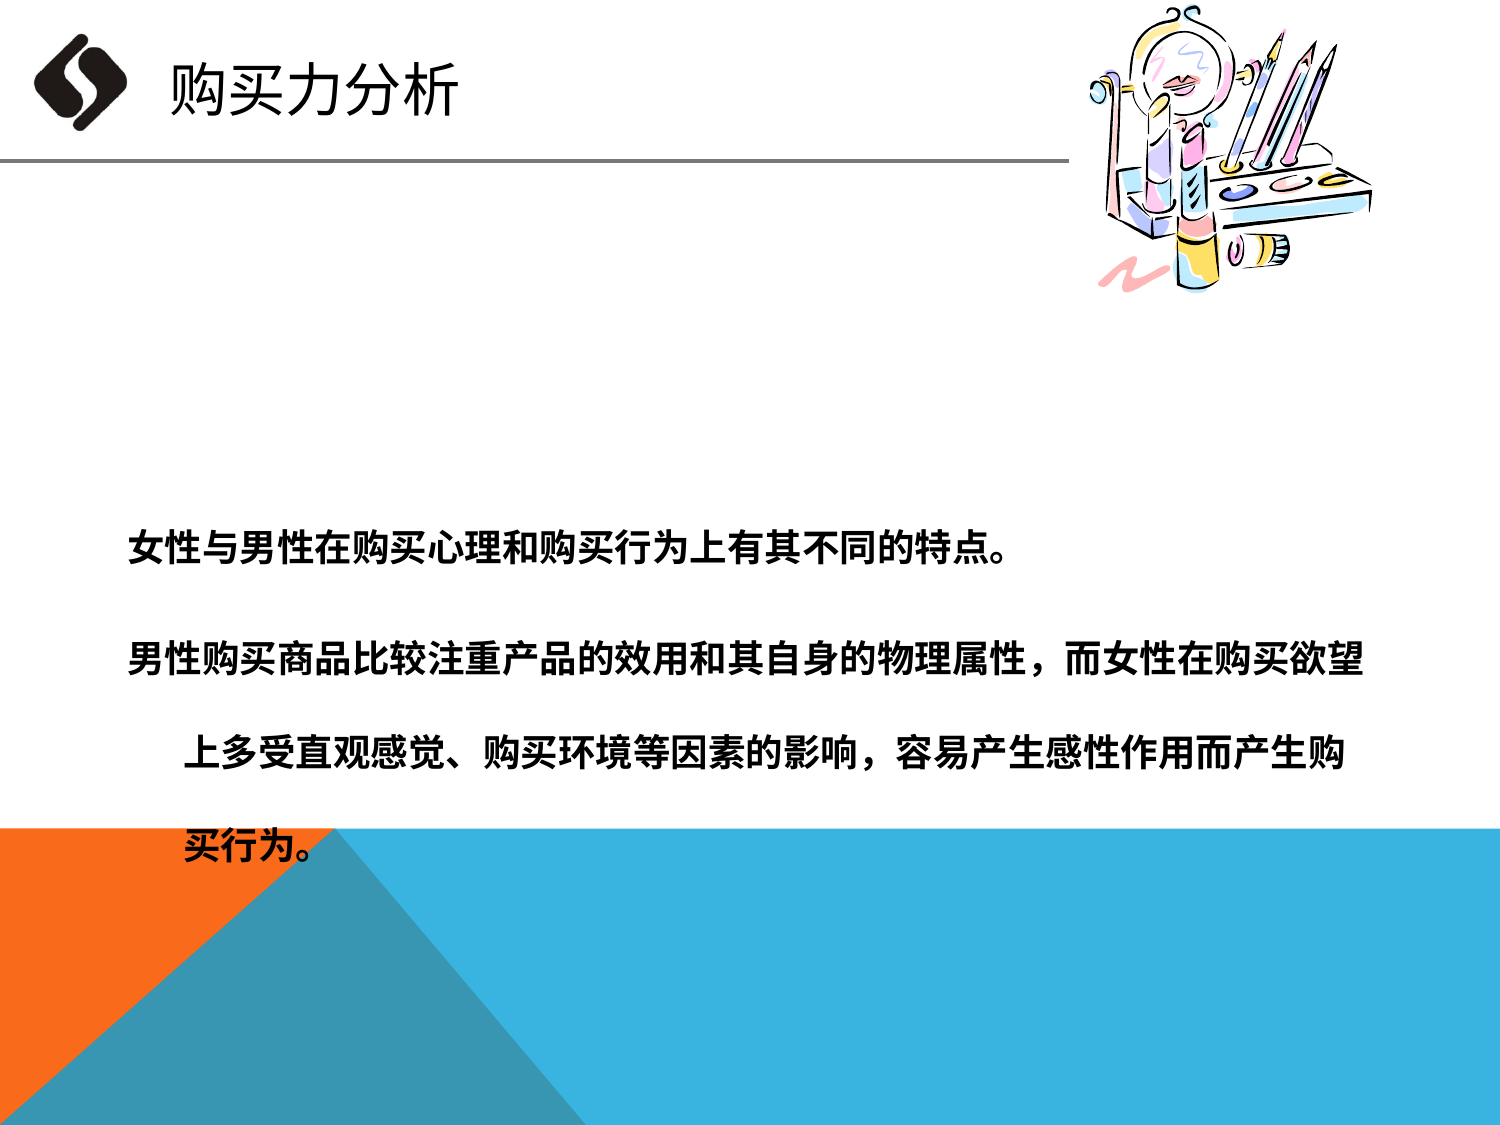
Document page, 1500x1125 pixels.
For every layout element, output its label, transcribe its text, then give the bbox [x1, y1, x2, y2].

title 购买力分析 [154, 42, 1388, 133]
list 女性与男性在购买心理和购买行为上有其不同的特点。 男性购买商品比较注重产品的效用和其自身的物理属性，而女性在购买欲望上多受直观感觉、购买环境等因素的影响，容易产生感性作用而产生购买行为。 [112, 468, 1390, 992]
picture [29, 30, 129, 133]
